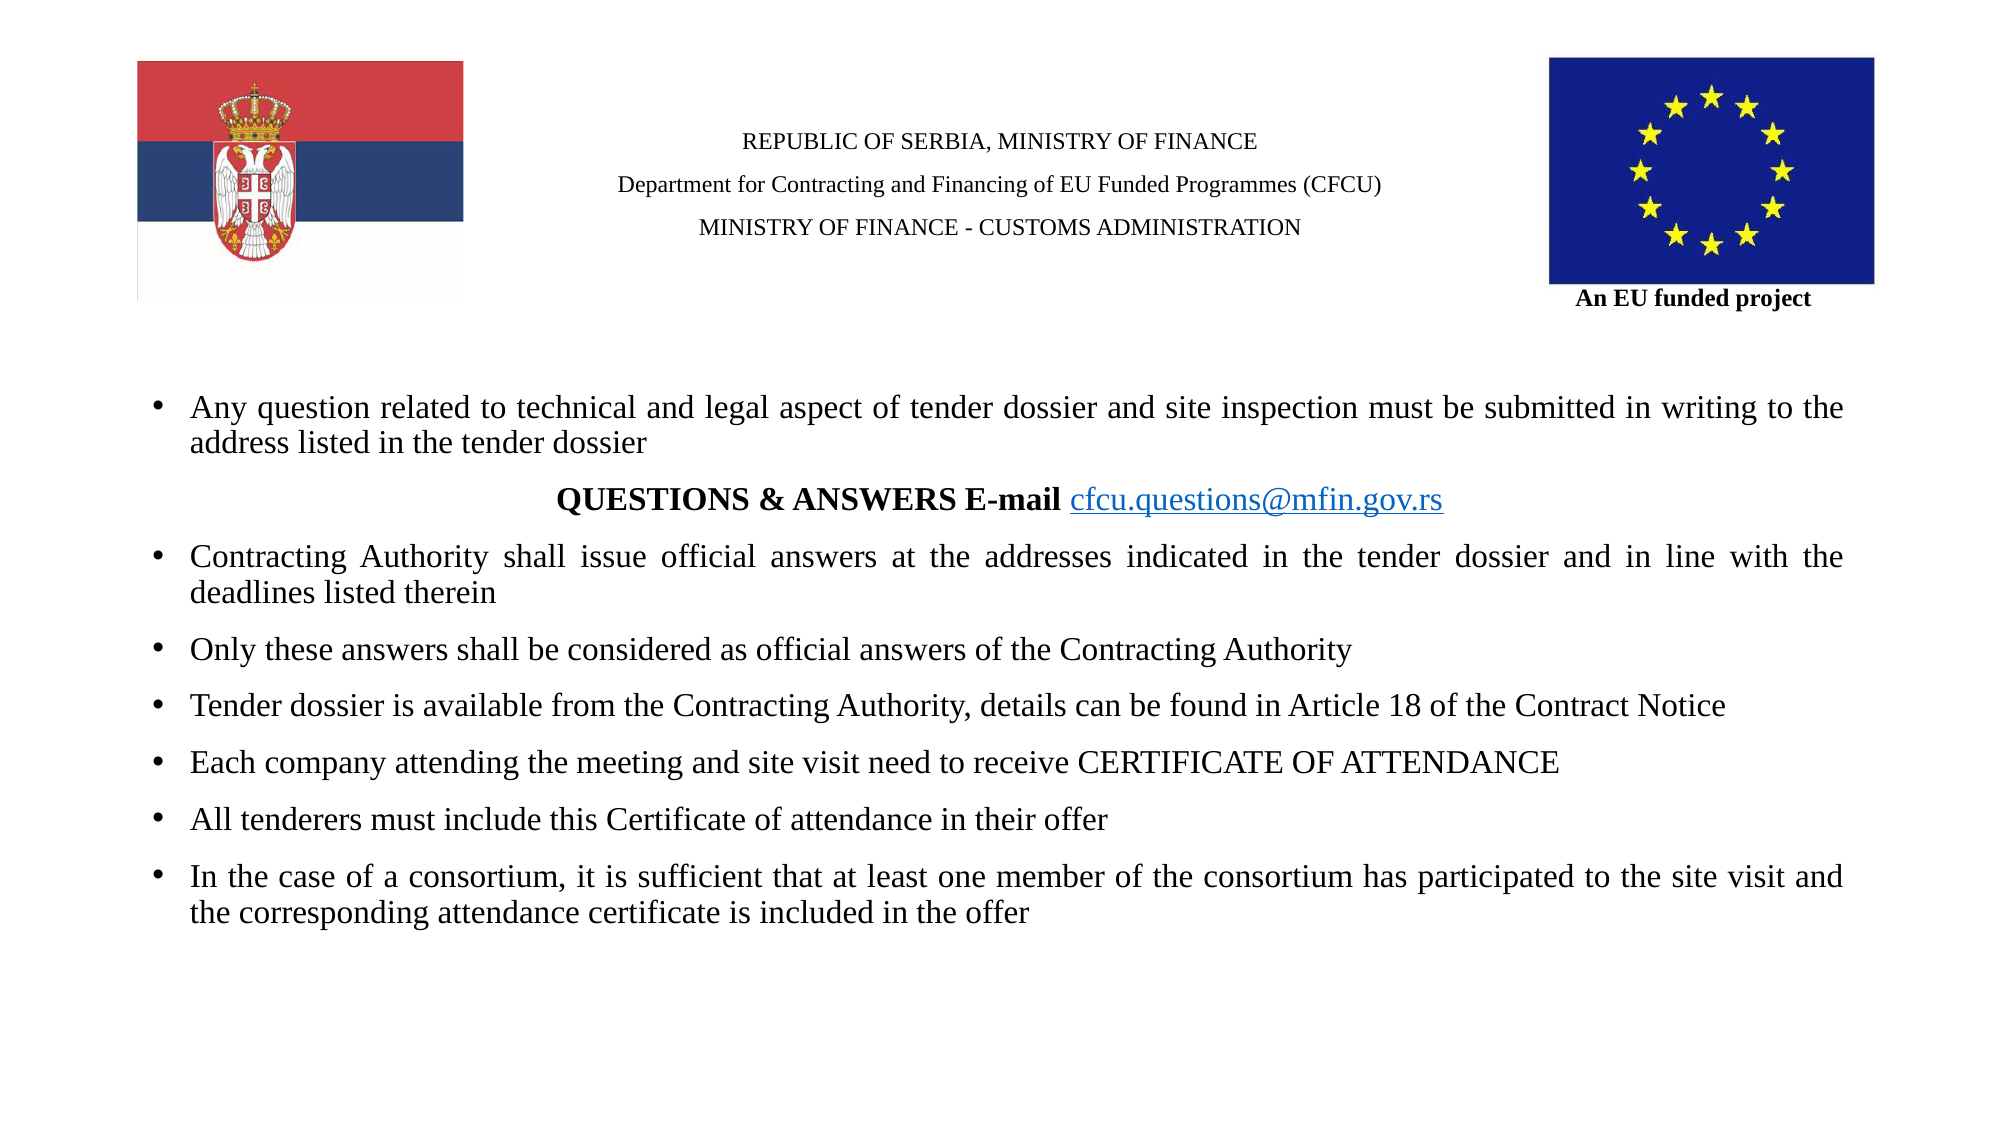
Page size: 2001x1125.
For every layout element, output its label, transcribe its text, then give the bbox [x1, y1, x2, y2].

list An EU funded project Any question related to technical and legal aspect of tender dossier and site inspection must be submitted in writing to the address listed in the tender dossier QUESTIONS & ANSWERS E-mail cfcu.questions@mfin.gov.rs Contracting Authority shall issue official answers at the addresses indicated in the tender dossier and in line with the deadlines listed therein Only these answers shall be considered as official answers of the Contracting Authority Tender dossier is available from the Contracting Authority, details can be found in Article 18 of the Contract Notice Each company attending the meeting and site visit need to receive CERTIFICATE OF ATTENDANCE All tenderers must include this Certificate of attendance in their offer In the case of a consortium, it is sufficient that at least one member of the consortium has participated to the site visit and the corresponding attendance certificate is included in the offer [137, 277, 1863, 1014]
picture [137, 61, 464, 300]
title REPUBLIC OF SERBIA, MINISTRY OF FINANCE Department for Contracting and Financing of EU Funded Programmes (CFCU) MINISTRY OF FINANCE - CUSTOMS ADMINISTRATION [137, 59, 1542, 277]
picture [1542, 51, 1879, 289]
